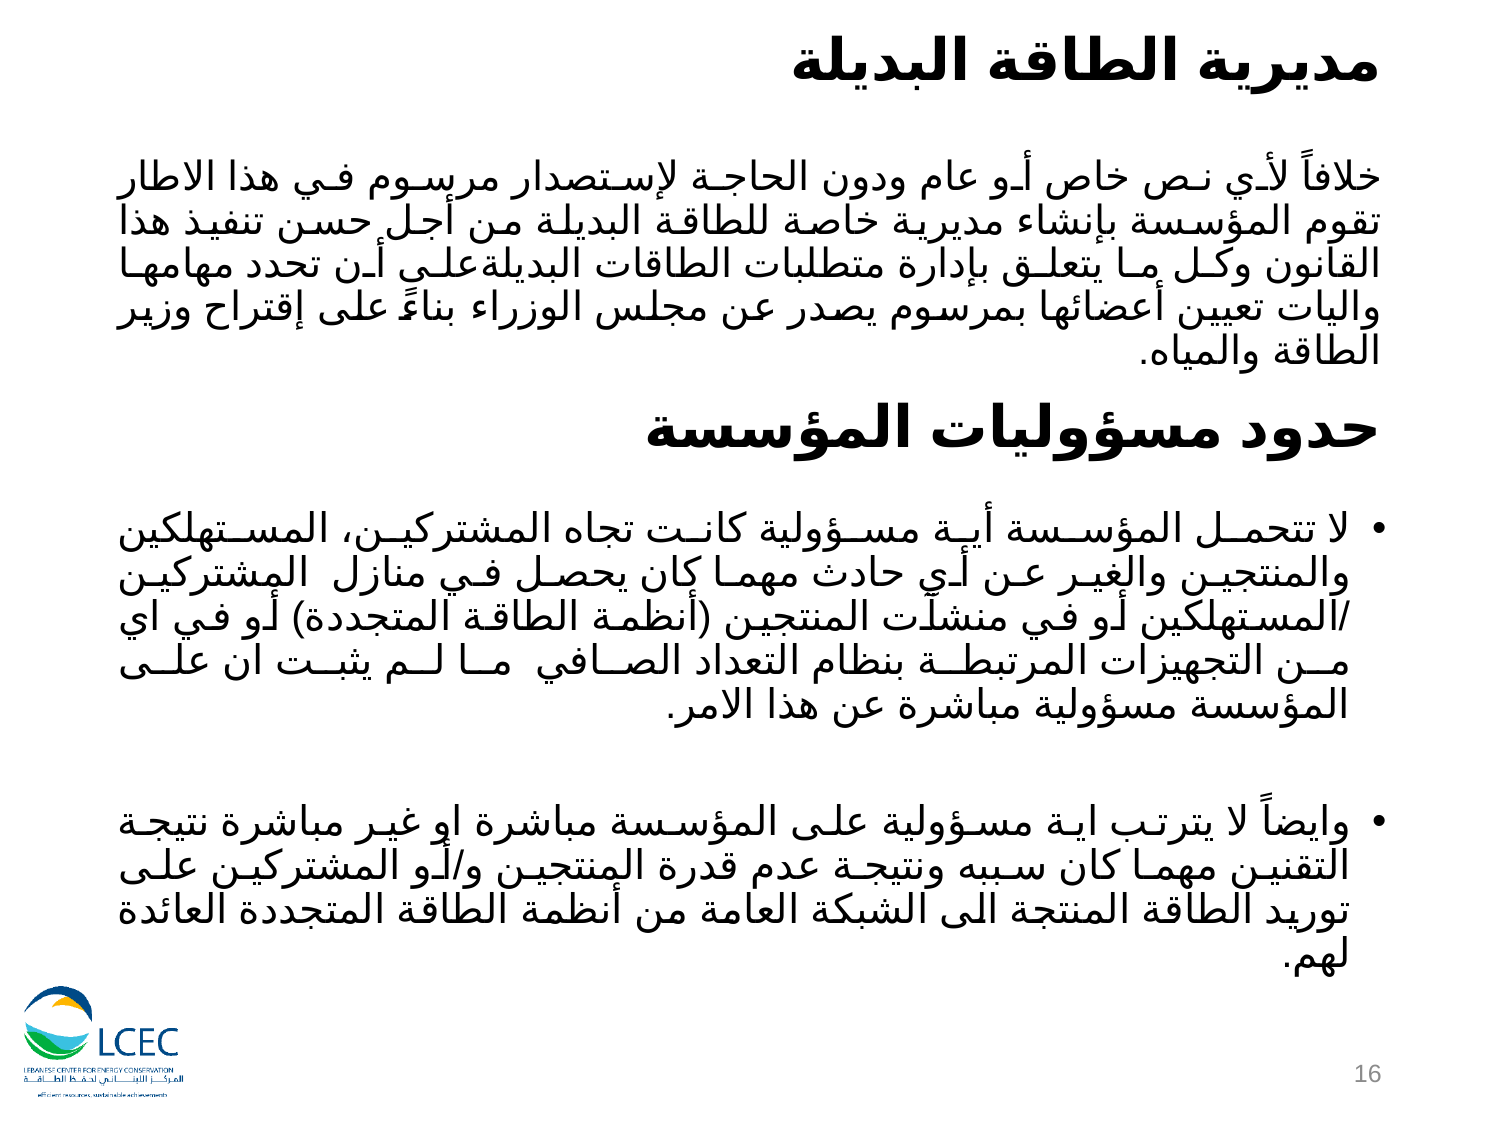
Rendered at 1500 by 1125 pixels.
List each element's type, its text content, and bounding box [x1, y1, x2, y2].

text_box حدود مسؤوليات المؤسسة [103, 367, 1397, 491]
slide_number 16 [1059, 1042, 1397, 1103]
title مديرية الطاقة البديلة [103, 0, 1397, 123]
text_box لا تتحمل المؤسسة أية مسؤولية كانت تجاه المشتركين، المستهلكين والمنتجين والغير عن أي حادث مهما كان يحصل في منازل المشتركين /المستهلكين أو في منشآت المنتجين (أنظمة الطاقة المتجددة) أو في اي من التجهيزات المرتبطة بنظام التعداد الصافي ما لم يثبت ان على المؤسسة مسؤولية مباشرة عن هذا الامر. وايضاً لا يترتب اية مسؤولية على المؤسسة مباشرة او غير مباشرة نتيجة التقنين مهما كان سببه ونتيجة عدم قدرة المنتجين و/أو المشتركين على توريد الطاقة المنتجة الى الشبكة العامة من أنظمة الطاقة المتجددة العائدة لهم. [103, 499, 1397, 991]
list خلافاً لأي نص خاص أو عام ودون الحاجة لإستصدار مرسوم في هذا الاطار تقوم المؤسسة بإنشاء مديرية خاصة للطاقة البديلة من أجل حسن تنفيذ هذا القانون وكل ما يتعلق بإدارة متطلبات الطاقات البديلةعلى أن تحدد مهامها واليات تعيين أعضائها بمرسوم يصدر عن مجلس الوزراء بناءً على إقتراح وزير الطاقة والمياه. [103, 148, 1397, 367]
picture [22, 986, 184, 1099]
